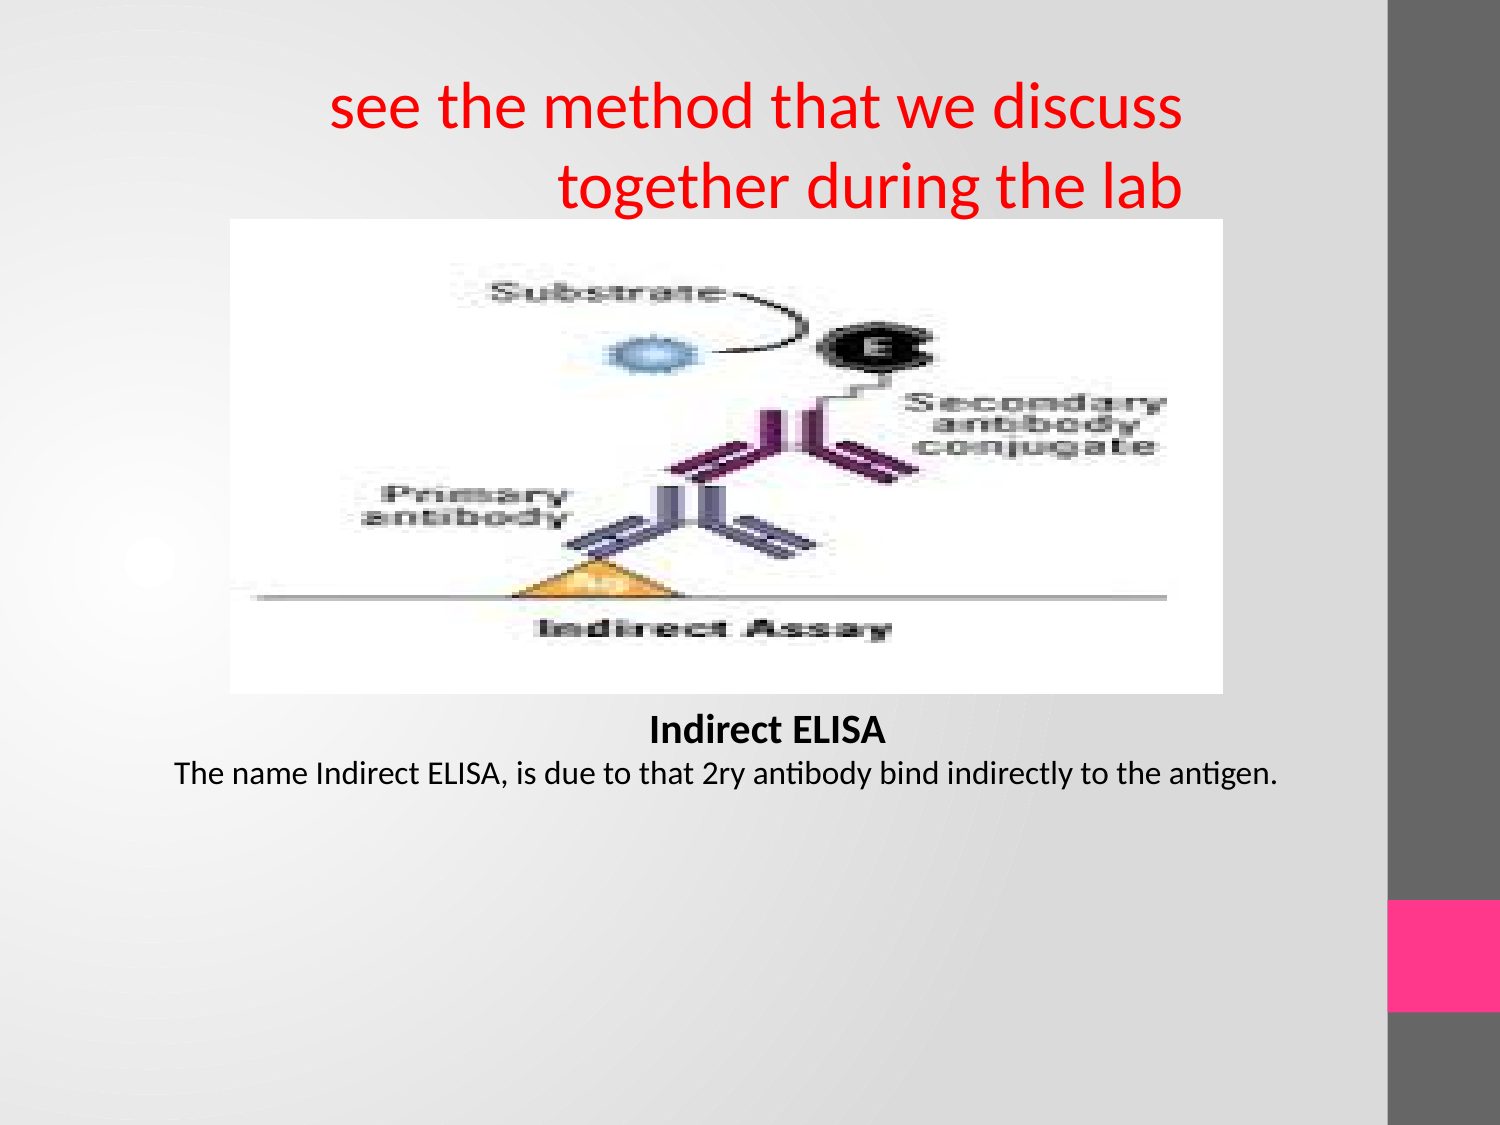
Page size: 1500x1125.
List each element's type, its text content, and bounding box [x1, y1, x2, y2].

picture [229, 218, 1223, 695]
text_box see the method that we discuss together during the lab [100, 54, 1199, 310]
text_box Indirect ELISA The name Indirect ELISA, is due to that 2ry antibody bind indirectly to the antigen. [159, 694, 1376, 899]
